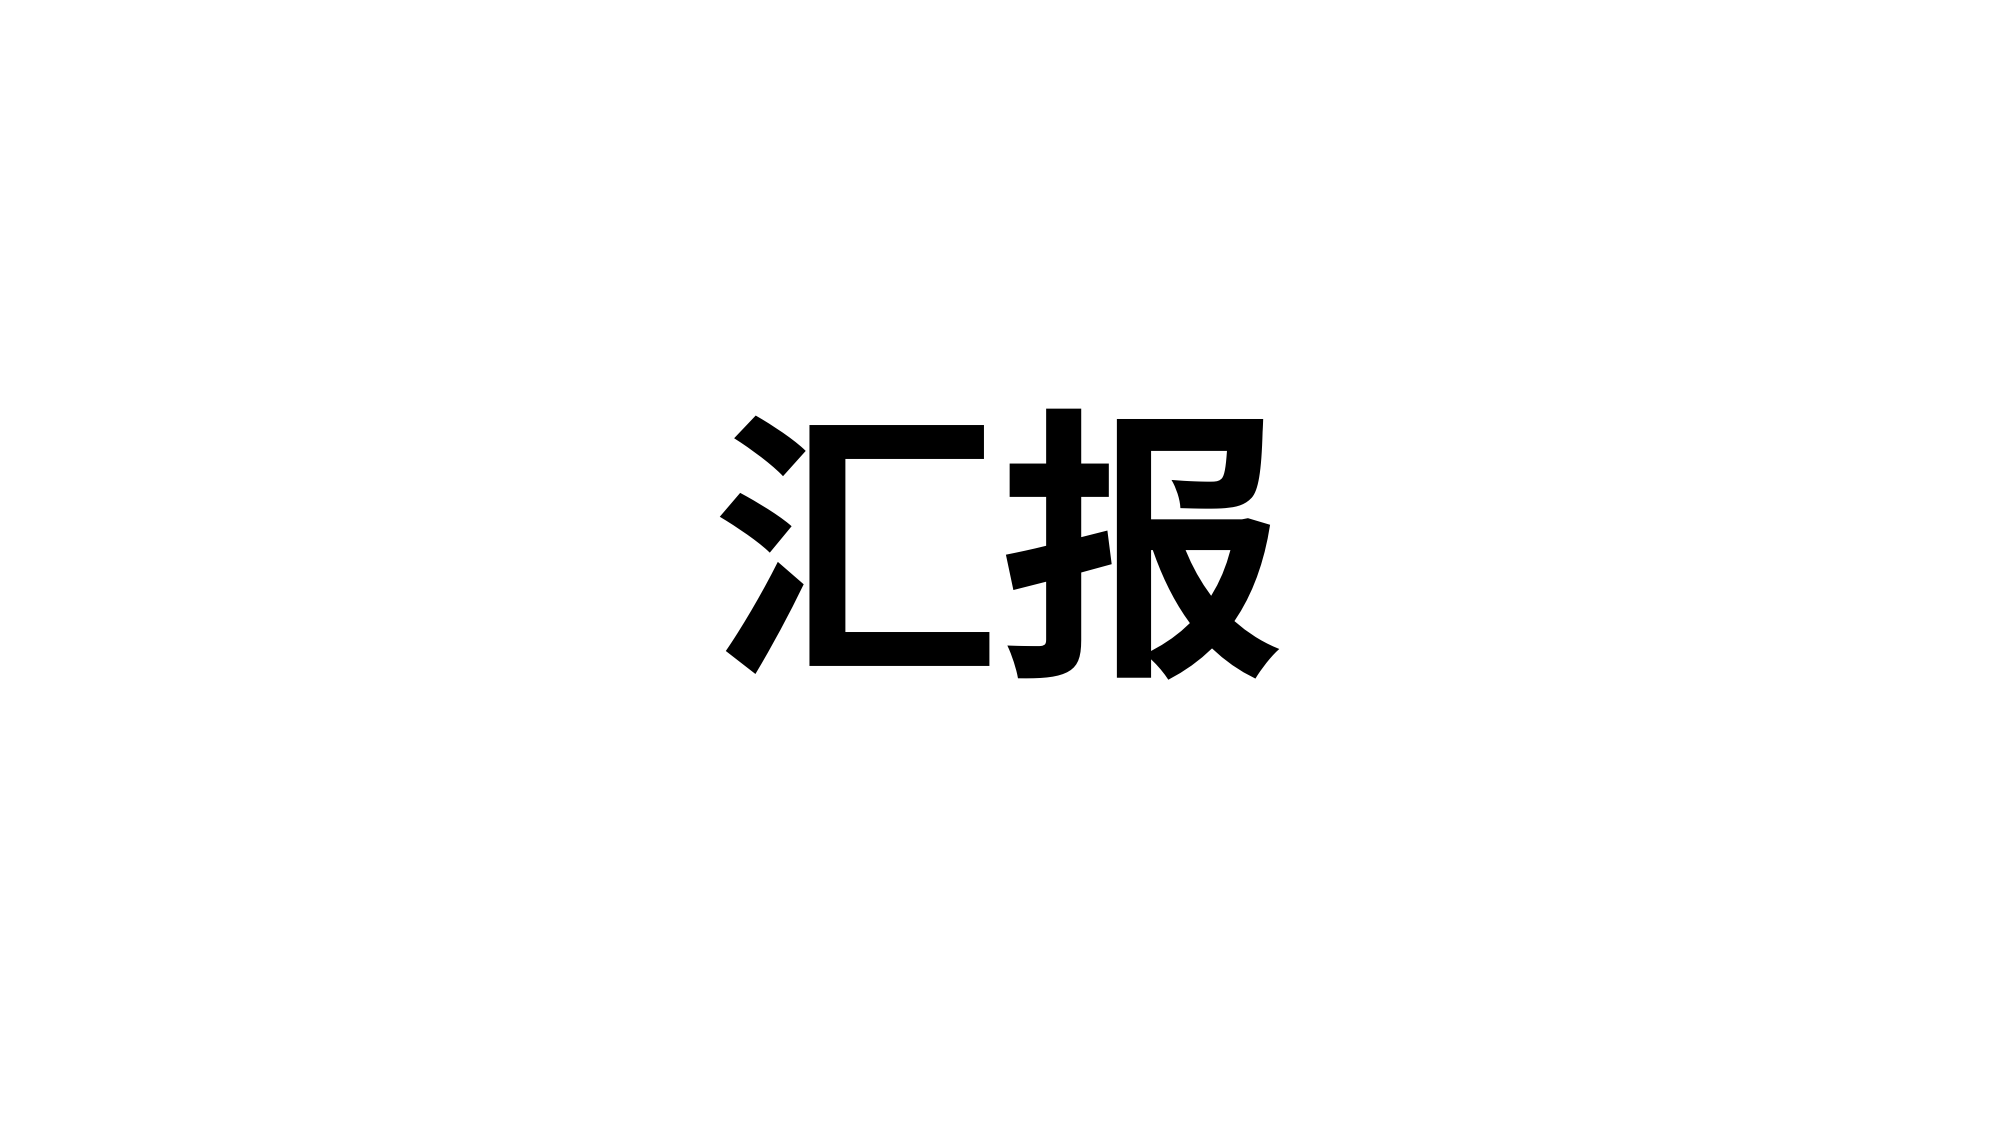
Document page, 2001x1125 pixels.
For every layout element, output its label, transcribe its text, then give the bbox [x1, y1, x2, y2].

text_box 汇报 [697, 358, 1303, 719]
